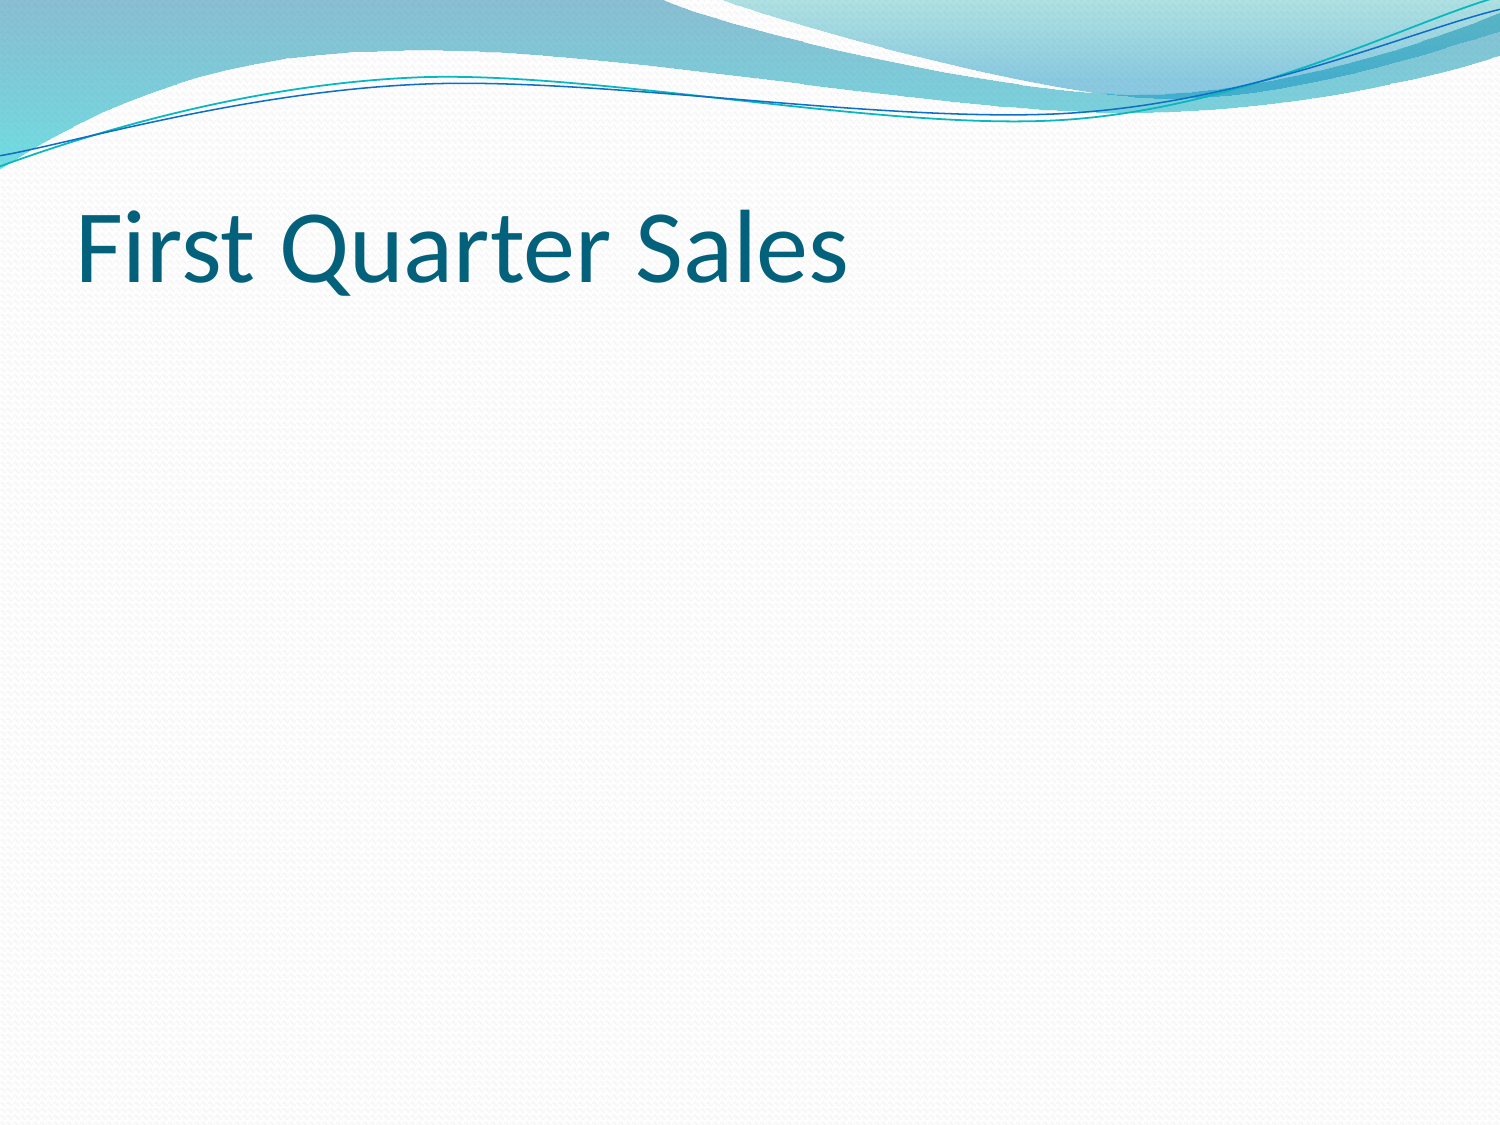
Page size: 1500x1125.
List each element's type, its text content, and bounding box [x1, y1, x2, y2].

title First Quarter Sales [75, 115, 1425, 303]
